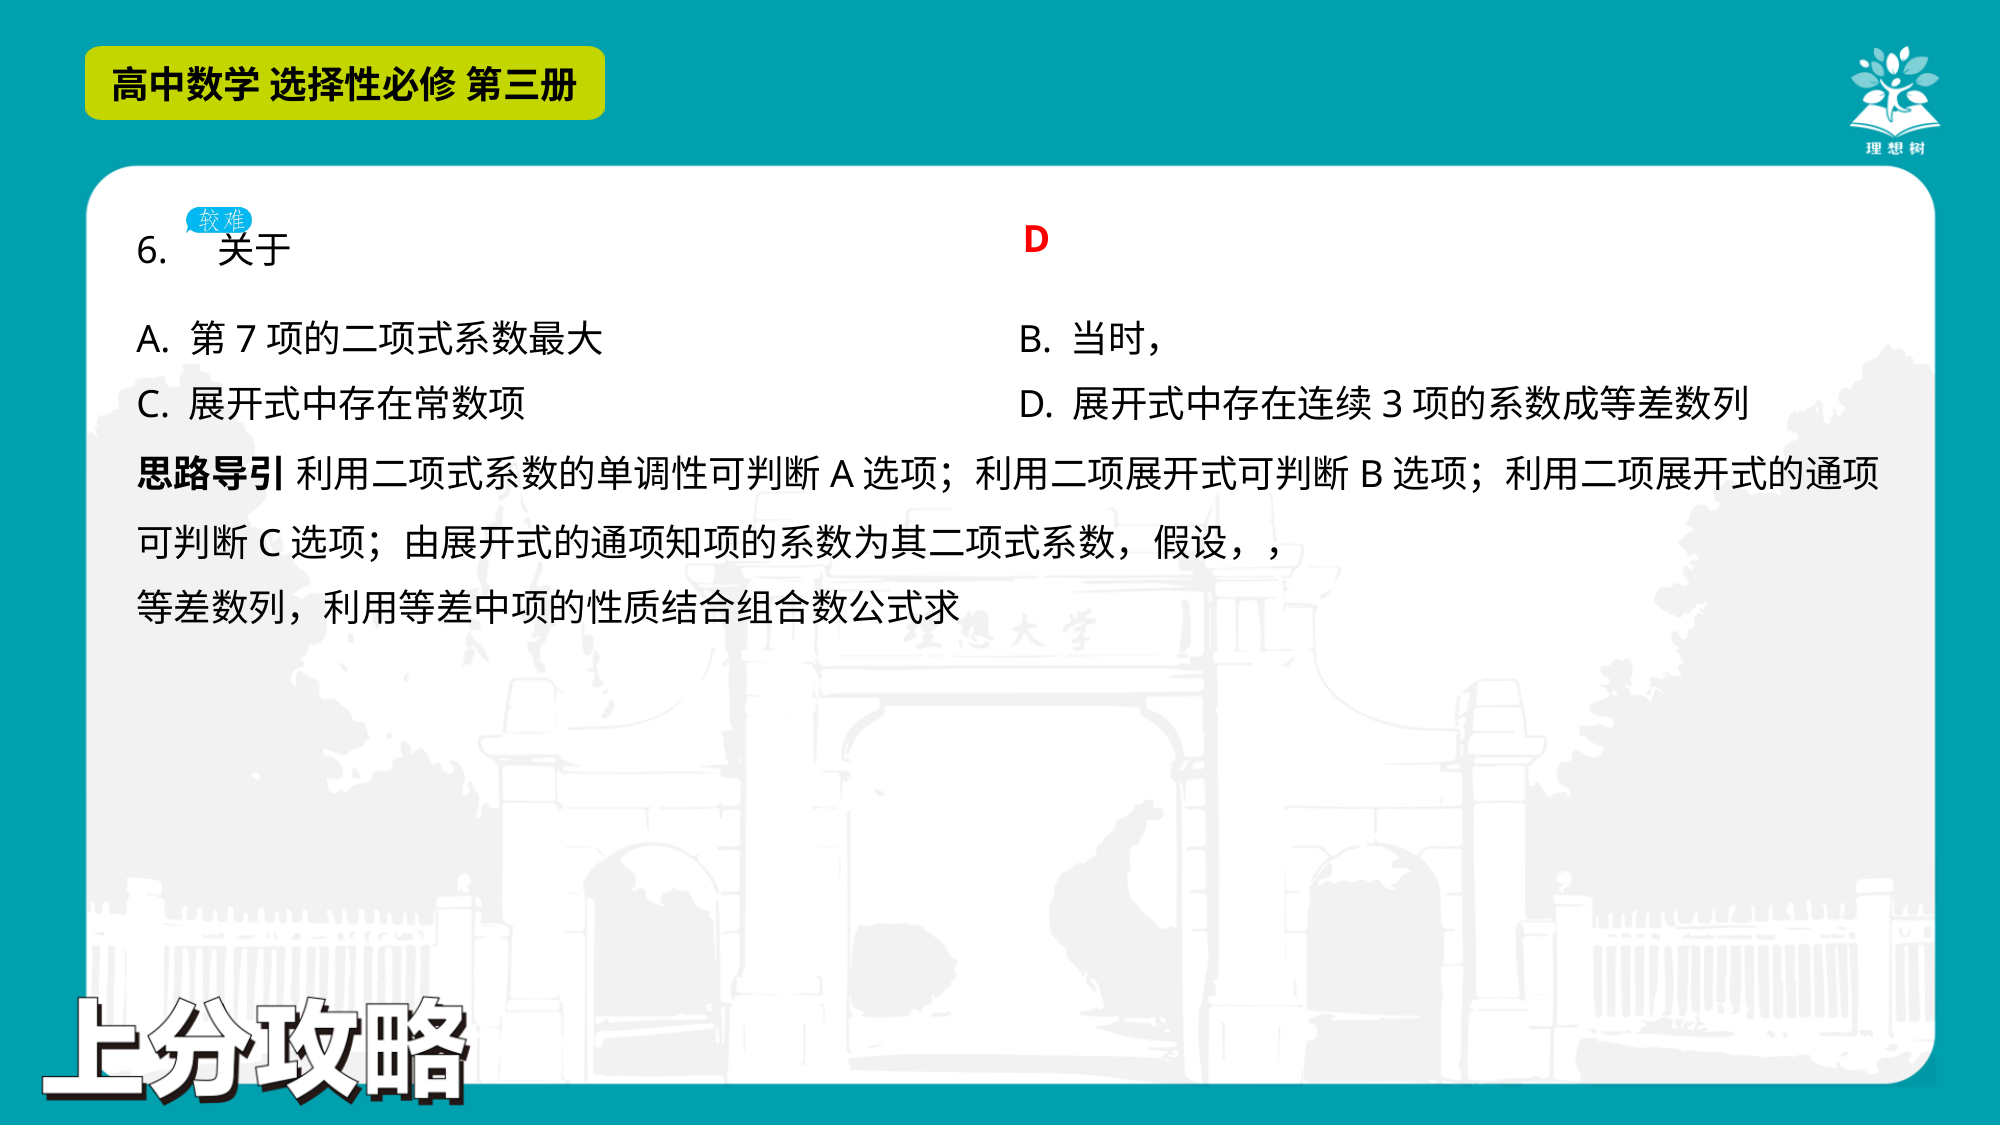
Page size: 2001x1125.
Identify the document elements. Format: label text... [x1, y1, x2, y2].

picture [0, 0, 2000, 1125]
text_box D [1009, 213, 1064, 258]
